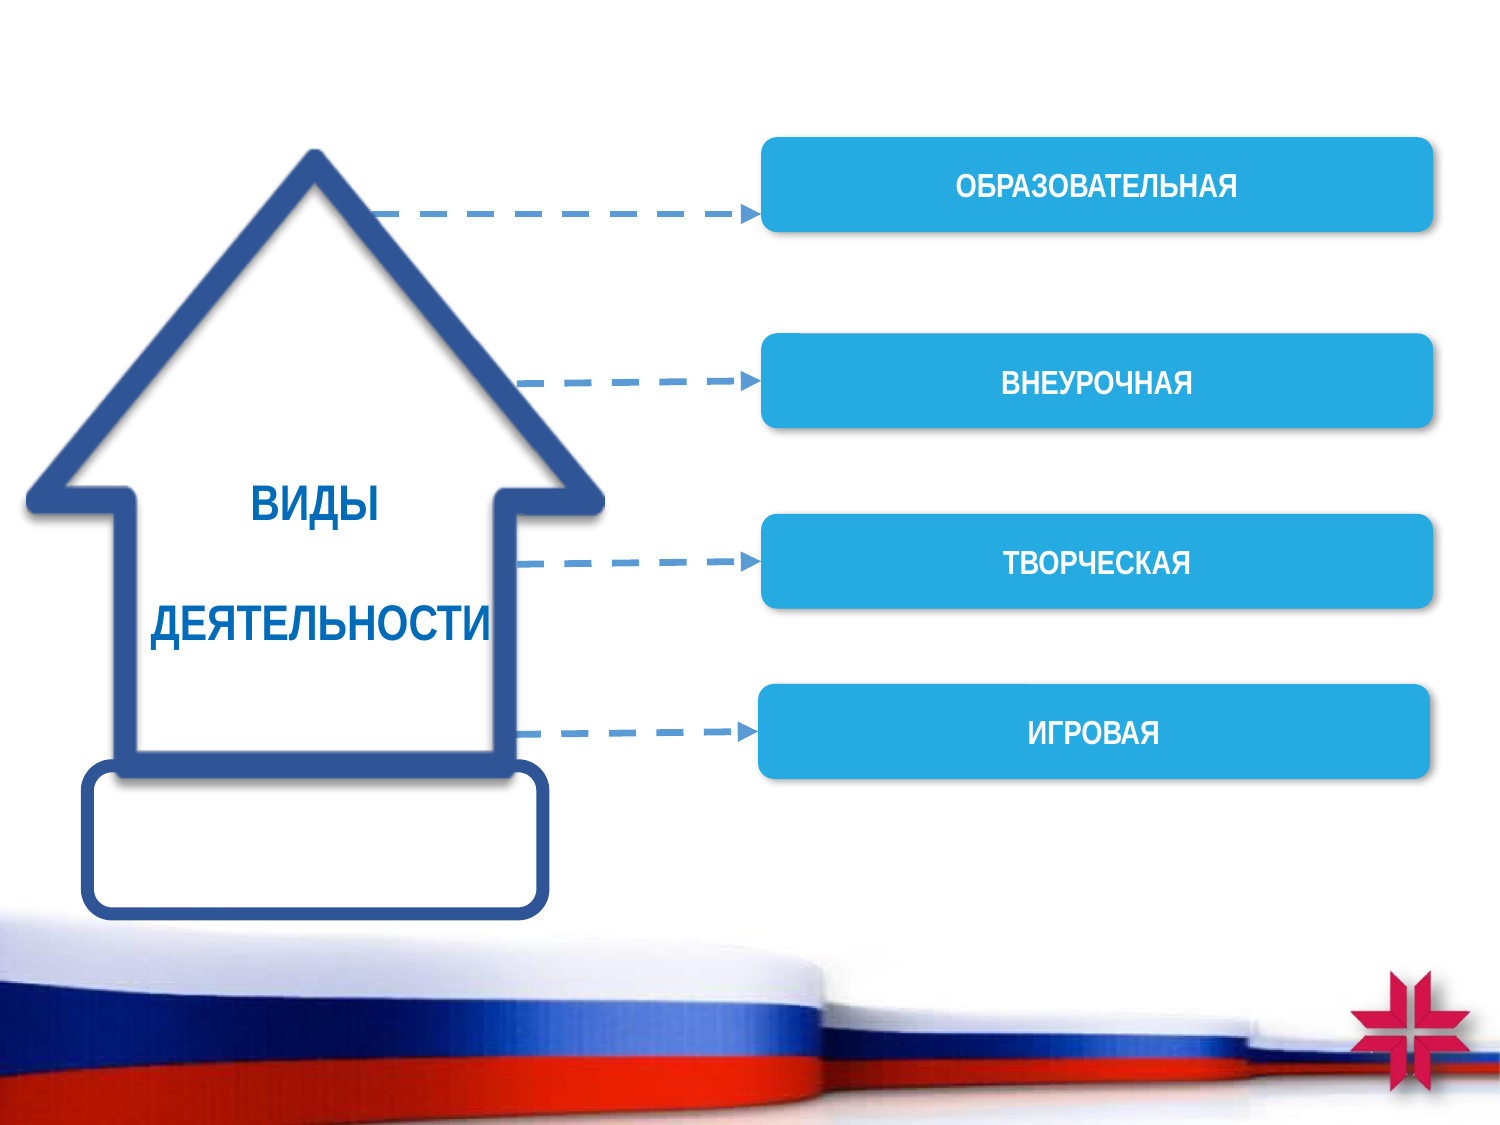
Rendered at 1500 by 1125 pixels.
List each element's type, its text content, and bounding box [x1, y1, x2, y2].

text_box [26, 113, 605, 914]
text_box ВНЕУРОЧНАЯ [760, 332, 1435, 430]
text_box ИГРОВАЯ [756, 682, 1431, 780]
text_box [516, 561, 762, 565]
text_box ТВОРЧЕСКАЯ [760, 512, 1435, 610]
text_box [605, 731, 759, 735]
text_box ВИДЫ ДЕЯТЕЛЬНОСТИ [605, 565, 614, 656]
text_box ВИДЫ ДЕЯТЕЛЬНОСТИ [16, 464, 26, 656]
text_box ВИДЫ ДЕЯТЕЛЬНОСТИ [605, 464, 614, 561]
picture [0, 886, 1500, 1125]
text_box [516, 380, 762, 384]
text_box ОБРАЗОВАТЕЛЬНАЯ [760, 136, 1435, 234]
